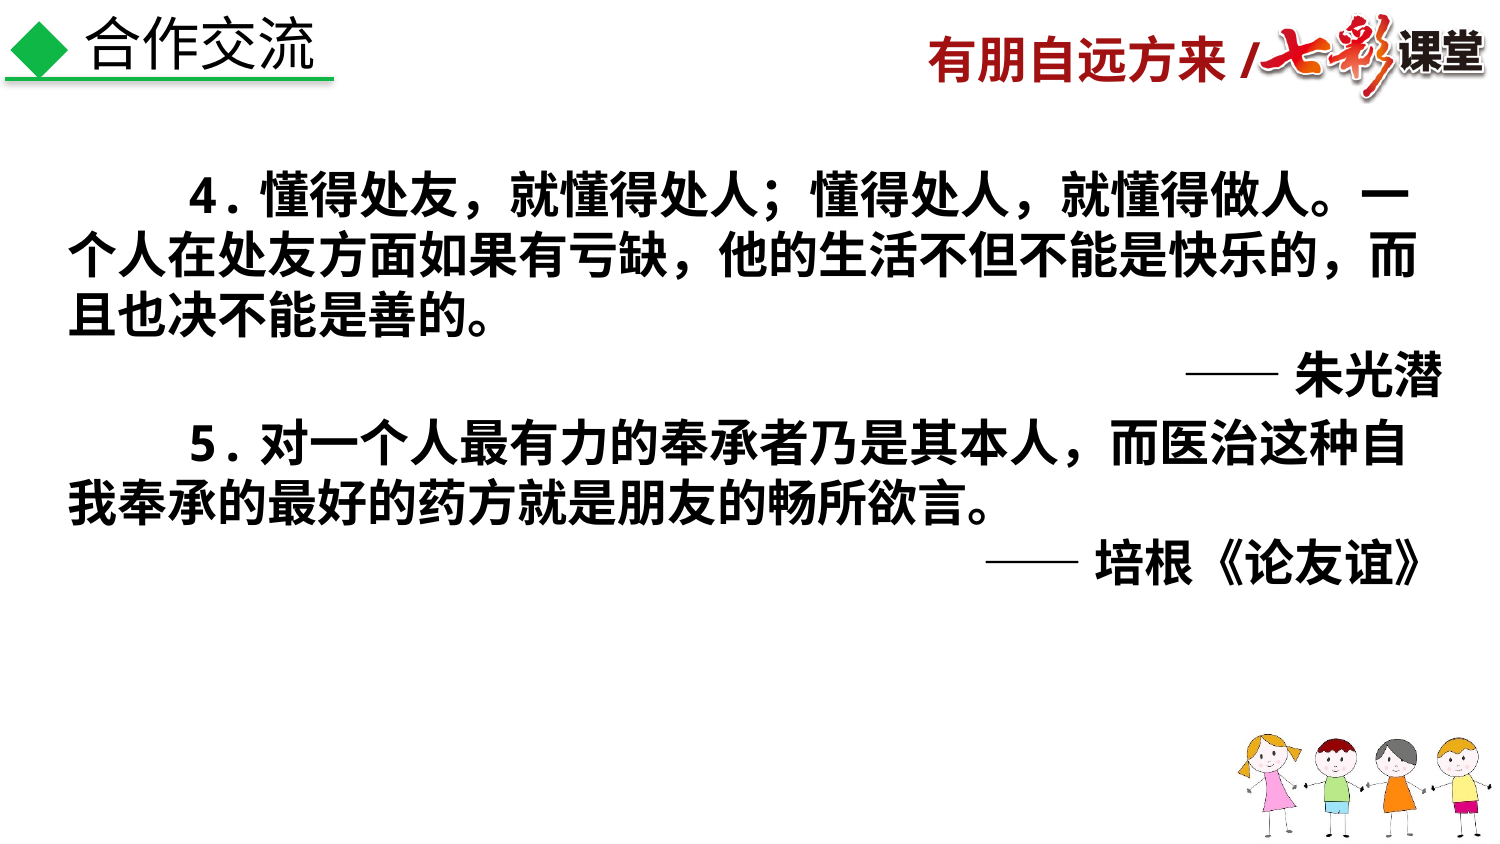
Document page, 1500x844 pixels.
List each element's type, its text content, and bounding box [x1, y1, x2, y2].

text_box 4.懂得处友，就懂得处人；懂得处人，就懂得做人。一个人在处友方面如果有亏缺，他的生活不但不能是快乐的，而且也决不能是善的。 ——朱光潜 [53, 156, 1459, 404]
picture [1228, 683, 1500, 844]
picture [1254, 8, 1491, 104]
text_box 5.对一个人最有力的奉承者乃是其本人，而医治这种自我奉承的最好的药方就是朋友的畅所欲言。 ——培根《论友谊》 [53, 404, 1459, 599]
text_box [4, 0, 334, 85]
